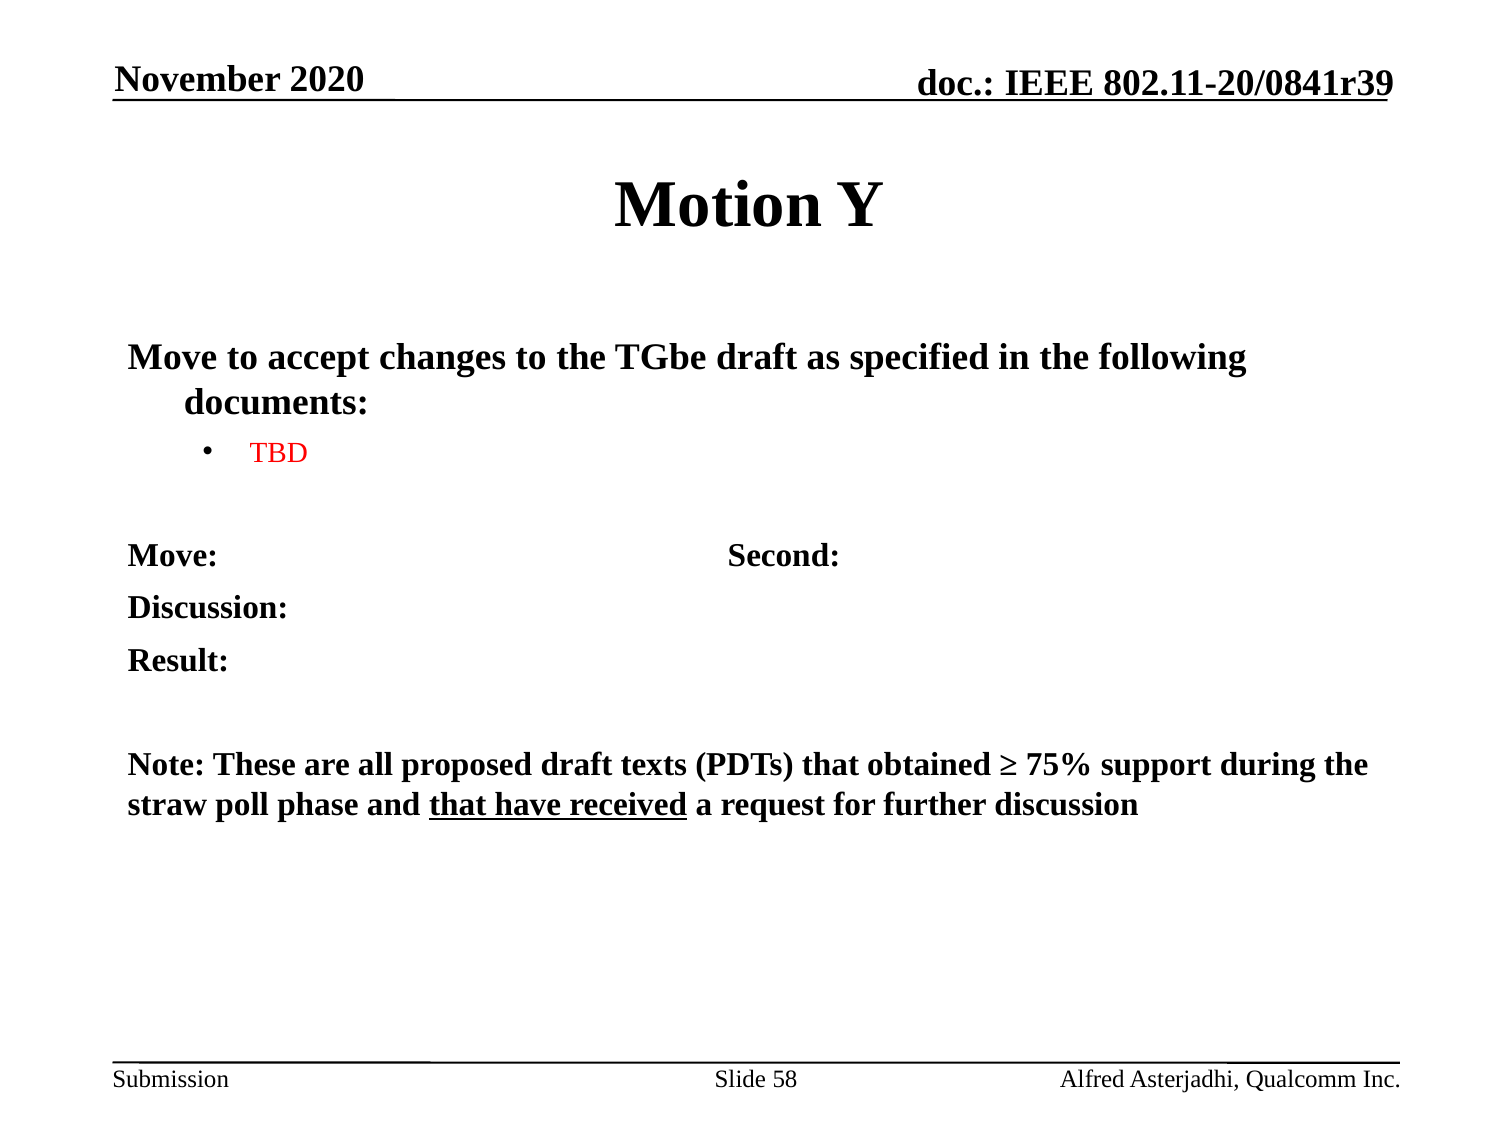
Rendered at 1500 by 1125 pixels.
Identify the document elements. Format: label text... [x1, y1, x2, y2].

list Move to accept changes to the TGbe draft as specified in the following documents: TBD Move: Second: Discussion: Result: Note: These are all proposed draft texts (PDTs) that obtained ≥ 75% support during the straw poll phase and that have received a request for further discussion [112, 324, 1388, 1051]
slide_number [114, 54, 423, 100]
footer Alfred Asterjadhi, Qualcomm Inc. [878, 1061, 1402, 1093]
slide_number Slide 58 [712, 1061, 800, 1123]
title Motion Y [112, 112, 1388, 288]
